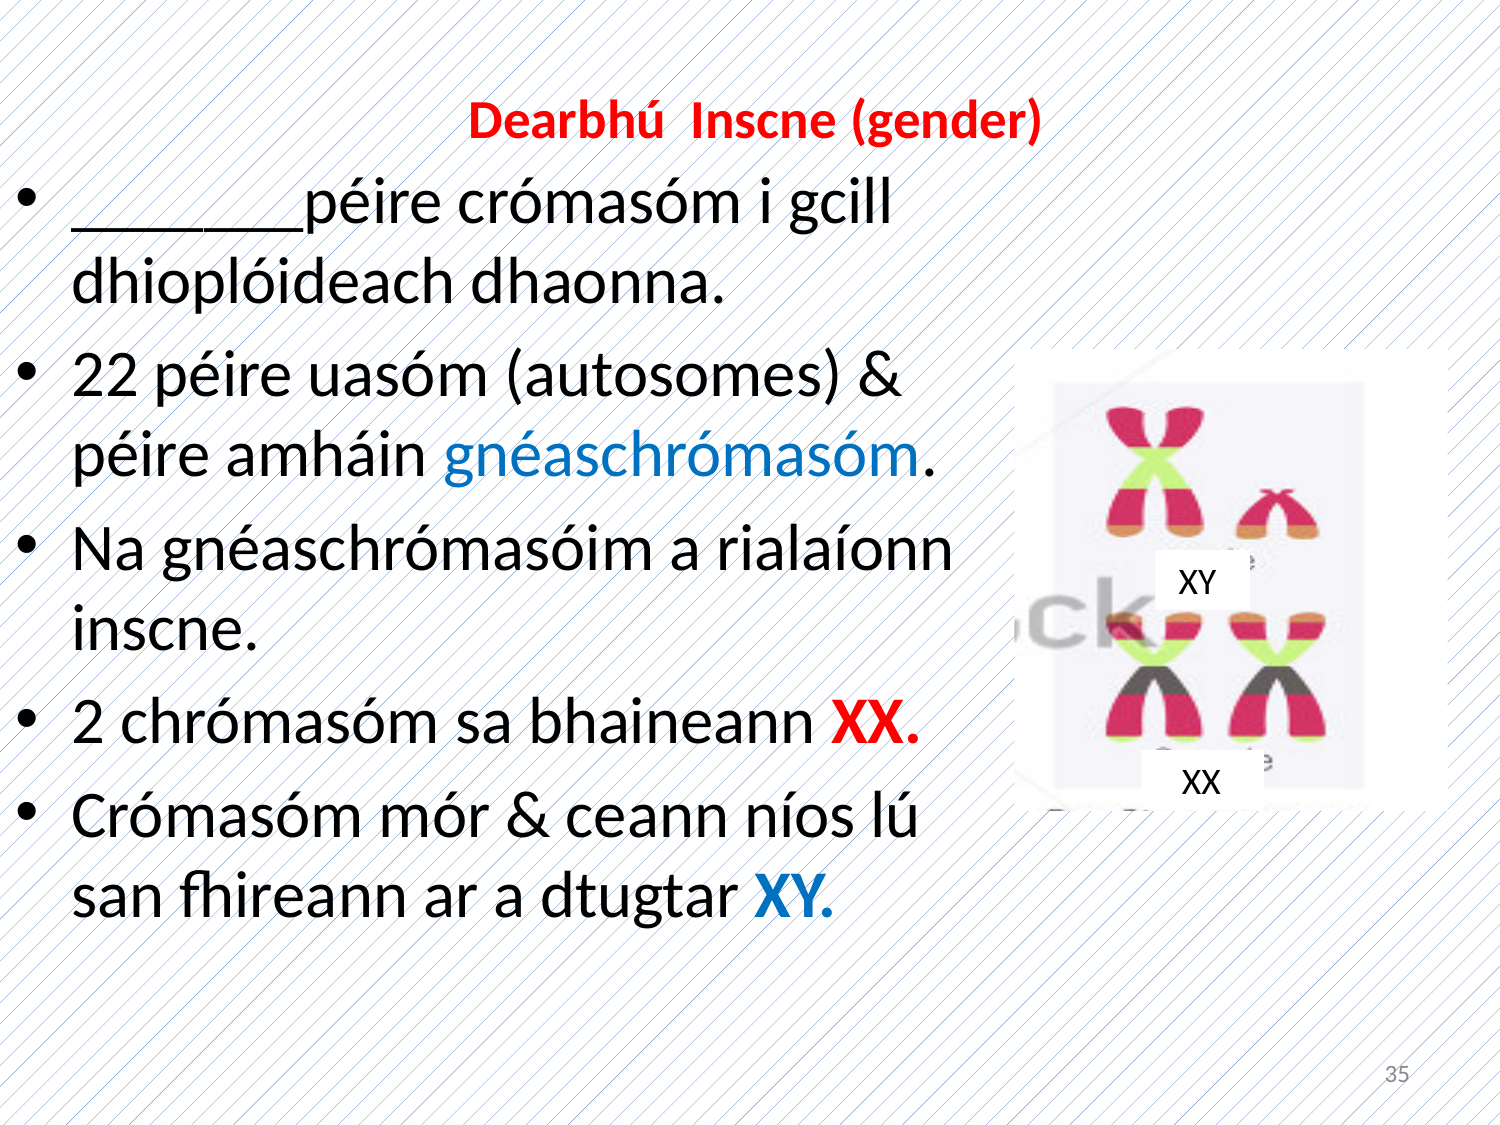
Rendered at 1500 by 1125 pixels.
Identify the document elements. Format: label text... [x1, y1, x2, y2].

picture [1014, 349, 1448, 811]
slide_number 35 [1074, 1042, 1425, 1103]
title Dearbhú Inscne (gender) [15, 74, 1498, 224]
list _______péire crómasóm i gcill dhioplóideach dhaonna. 22 péire uasóm (autosomes) & péire amháin gnéaschrómasóm. Na gnéaschrómasóim a rialaíonn inscne. 2 chrómasóm sa bhaineann XX. Crómasóm mór & ceann níos lú san fhireann ar a dtugtar XY. [0, 149, 998, 1125]
